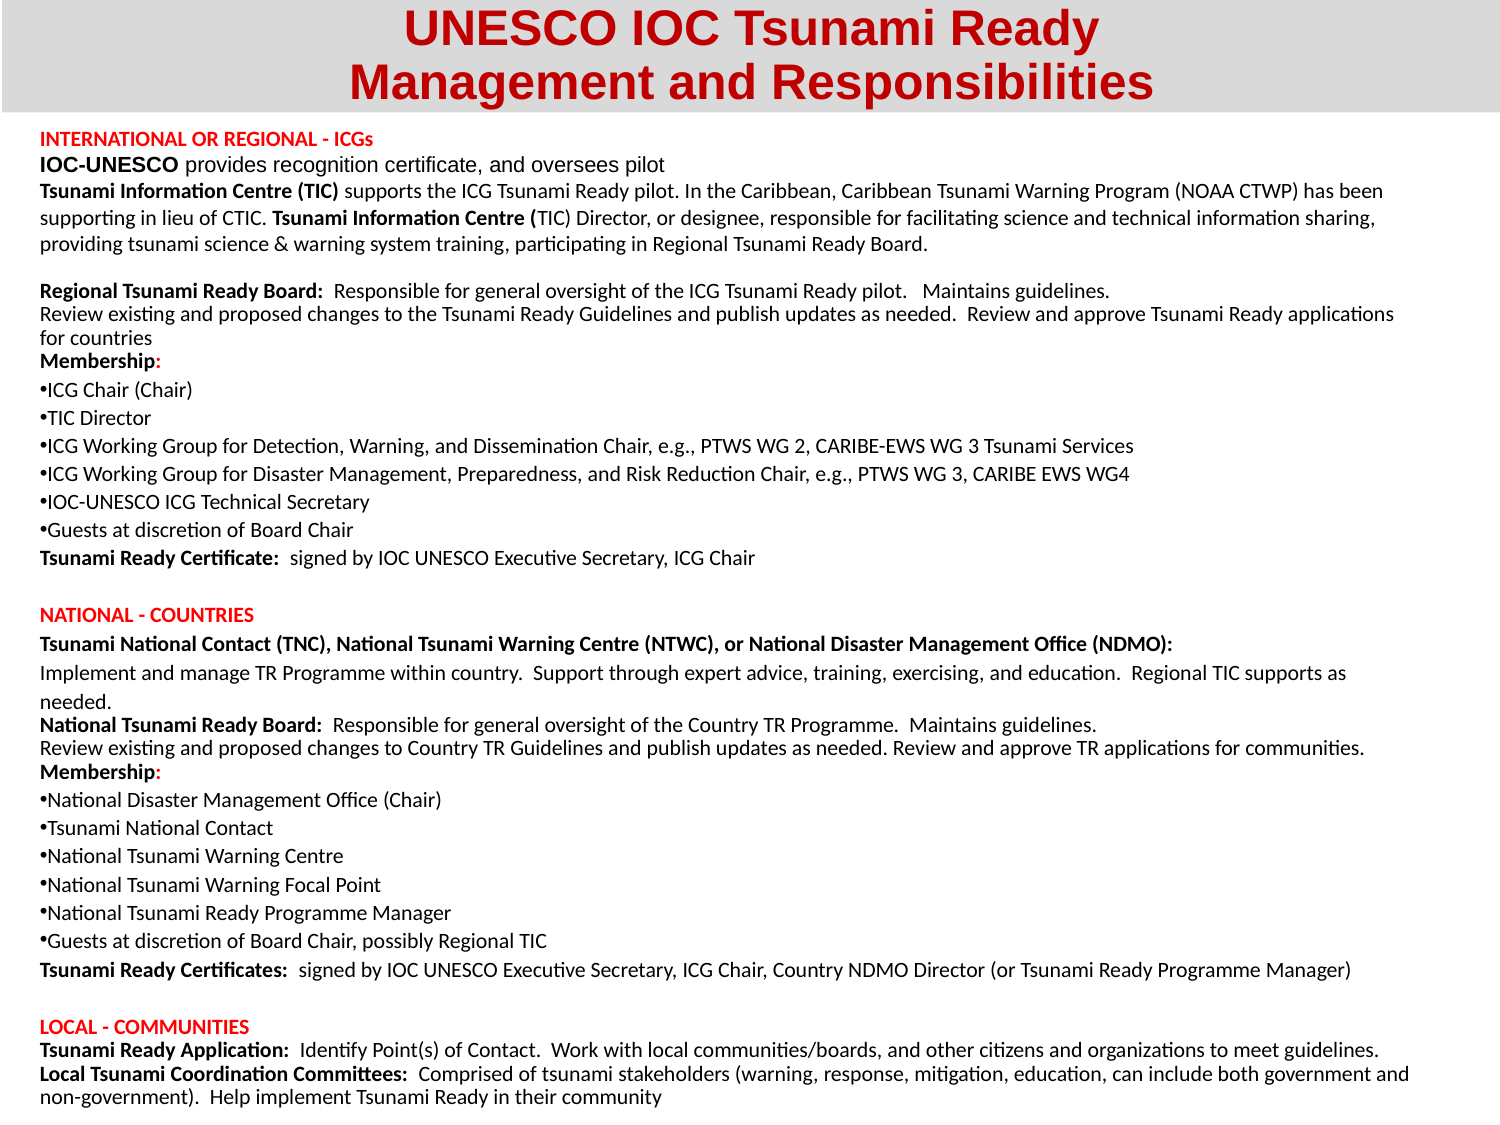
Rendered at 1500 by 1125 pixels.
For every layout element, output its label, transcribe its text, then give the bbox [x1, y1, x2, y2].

title UNESCO IOC Tsunami Ready Management and Responsibilities [2, 0, 1500, 113]
list INTERNATIONAL OR REGIONAL - ICGs IOC-UNESCO provides recognition certificate, and oversees pilot Tsunami Information Centre (TIC) supports the ICG Tsunami Ready pilot. In the Caribbean, Caribbean Tsunami Warning Program (NOAA CTWP) has been supporting in lieu of CTIC. Tsunami Information Centre (TIC) Director, or designee, responsible for facilitating science and technical information sharing, providing tsunami science & warning system training, participating in Regional Tsunami Ready Board. Regional Tsunami Ready Board: Responsible for general oversight of the ICG Tsunami Ready pilot. Maintains guidelines. Review existing and proposed changes to the Tsunami Ready Guidelines and publish updates as needed. Review and approve Tsunami Ready applications for countries Membership: ICG Chair (Chair) TIC Director ICG Working Group for Detection, Warning, and Dissemination Chair, e.g., PTWS WG 2, CARIBE-EWS WG 3 Tsunami Services ICG Working Group for Disaster Management, Preparedness, and Risk Reduction Chair, e.g., PTWS WG 3, CARIBE EWS WG4 IOC-UNESCO ICG Technical Secretary Guests at discretion of Board Chair Tsunami Ready Certificate: signed by IOC UNESCO Executive Secretary, ICG Chair NATIONAL - COUNTRIES Tsunami National Contact (TNC), National Tsunami Warning Centre (NTWC), or National Disaster Management Office (NDMO): Implement and manage TR Programme within country. Support through expert advice, training, exercising, and education. Regional TIC supports as needed. National Tsunami Ready Board: Responsible for general oversight of the Country TR Programme. Maintains guidelines. Review existing and proposed changes to Country TR Guidelines and publish updates as needed. Review and approve TR applications for communities. Membership: National Disaster Management Office (Chair) Tsunami National Contact National Tsunami Warning Centre National Tsunami Warning Focal Point National Tsunami Ready Programme Manager Guests at discretion of Board Chair, possibly Regional TIC Tsunami Ready Certificates: signed by IOC UNESCO Executive Secretary, ICG Chair, Country NDMO Director (or Tsunami Ready Programme Manager) LOCAL - COMMUNITIES Tsunami Ready Application: Identify Point(s) of Contact. Work with local communities/boards, and other citizens and organizations to meet guidelines. Local Tsunami Coordination Committees: Comprised of tsunami stakeholders (warning, response, mitigation, education, can include both government and non-government). Help implement Tsunami Ready in their community [24, 114, 1427, 1063]
